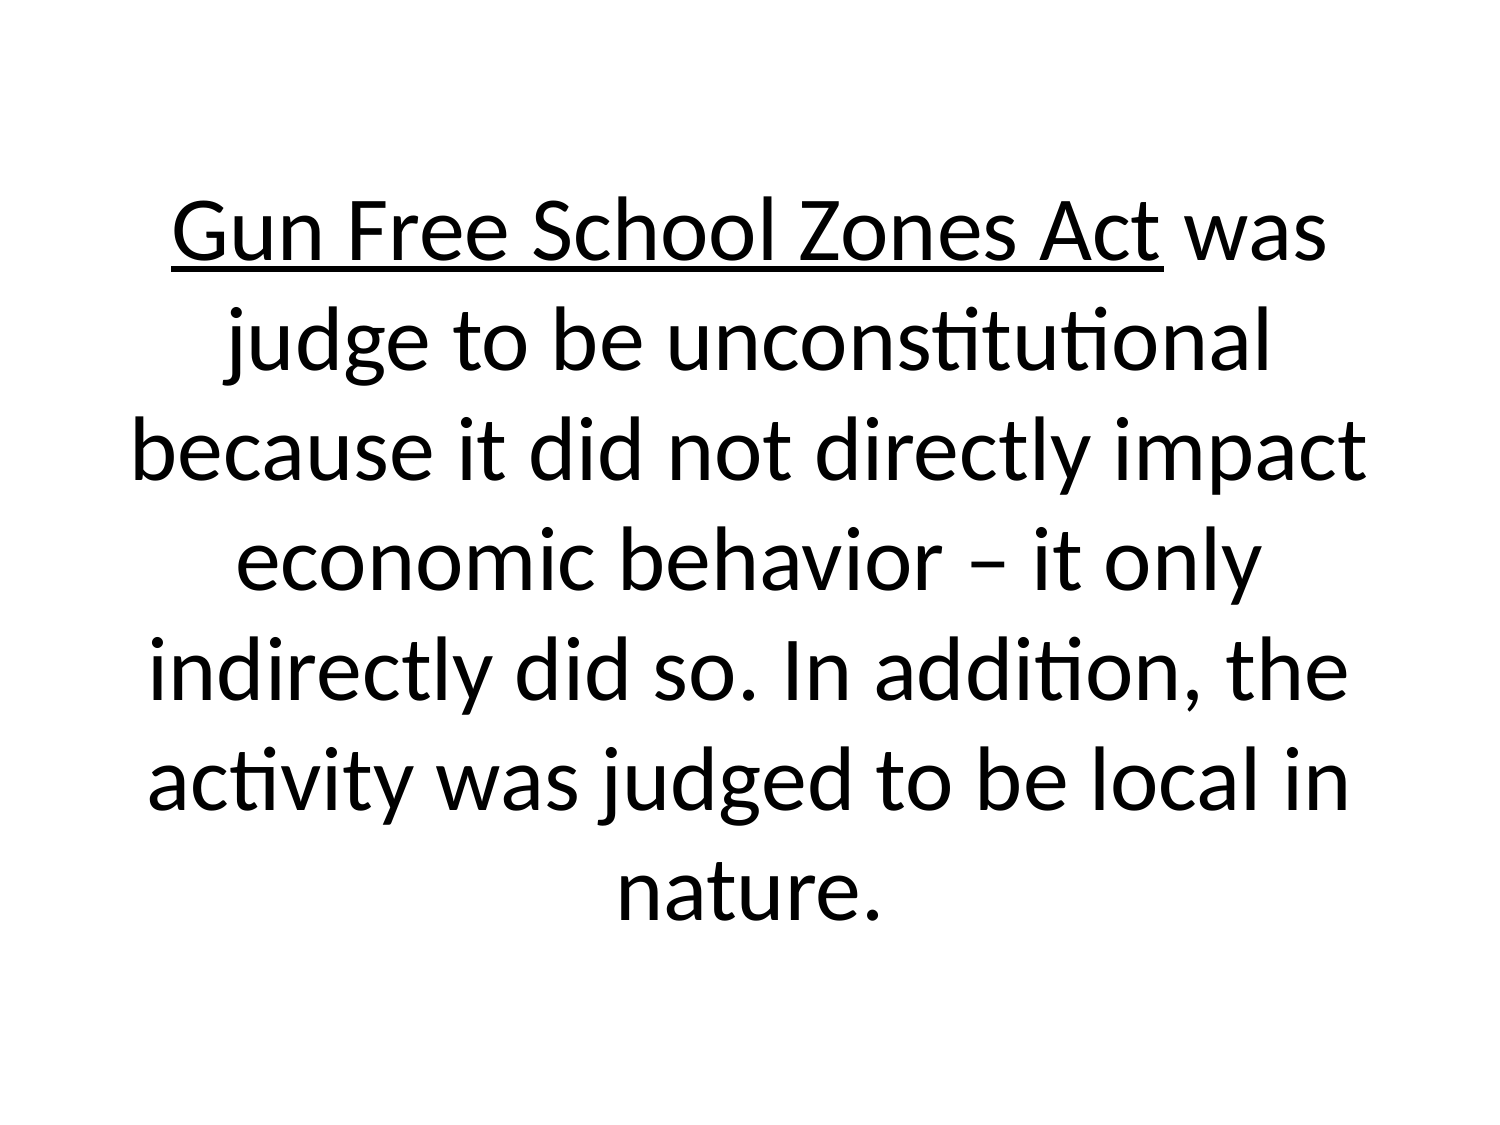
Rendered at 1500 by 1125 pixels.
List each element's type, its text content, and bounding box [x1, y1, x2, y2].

title Gun Free School Zones Act was judge to be unconstitutional because it did not directly impact economic behavior – it only indirectly did so. In addition, the activity was judged to be local in nature. [74, 44, 1426, 1063]
